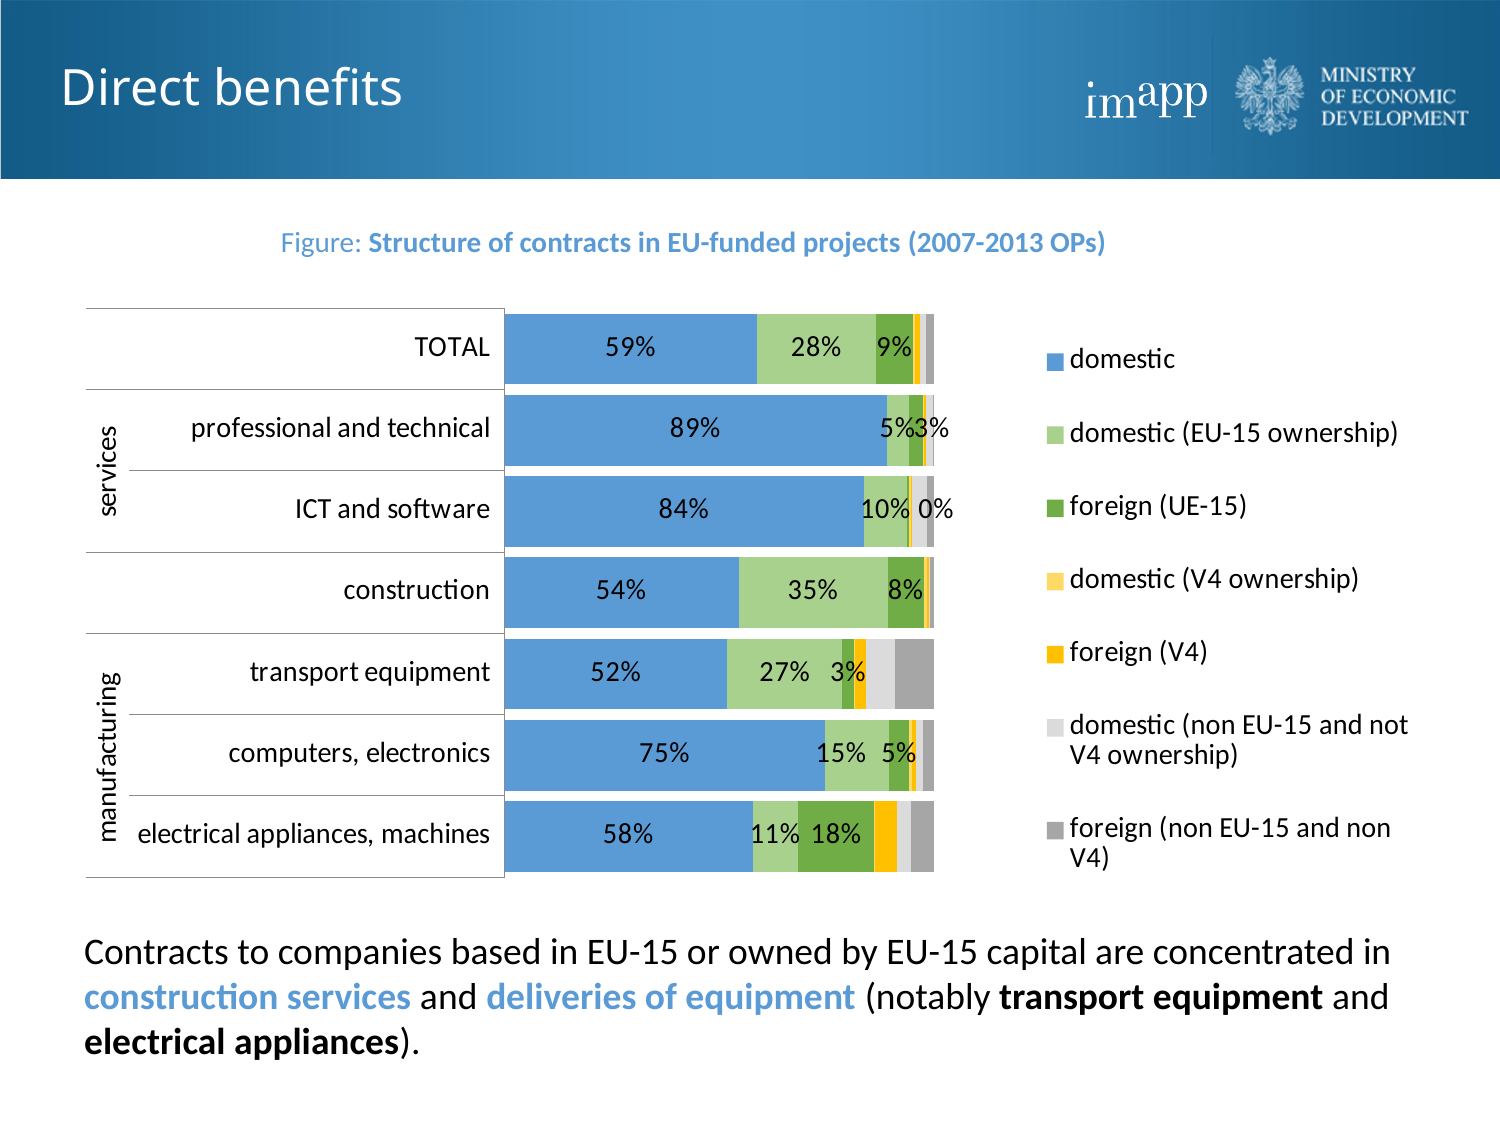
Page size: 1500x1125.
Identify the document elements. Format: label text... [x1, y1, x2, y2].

chart [85, 266, 1422, 920]
picture [0, 0, 1500, 179]
text_box Contracts to companies based in EU-15 or owned by EU-15 capital are concentrated in construction services and deliveries of equipment (notably transport equipment and electrical appliances). [69, 919, 1422, 1070]
text_box Figure: Structure of contracts in EU-funded projects (2007-2013 OPs) [266, 215, 1459, 266]
title Direct benefits [45, 17, 1136, 161]
